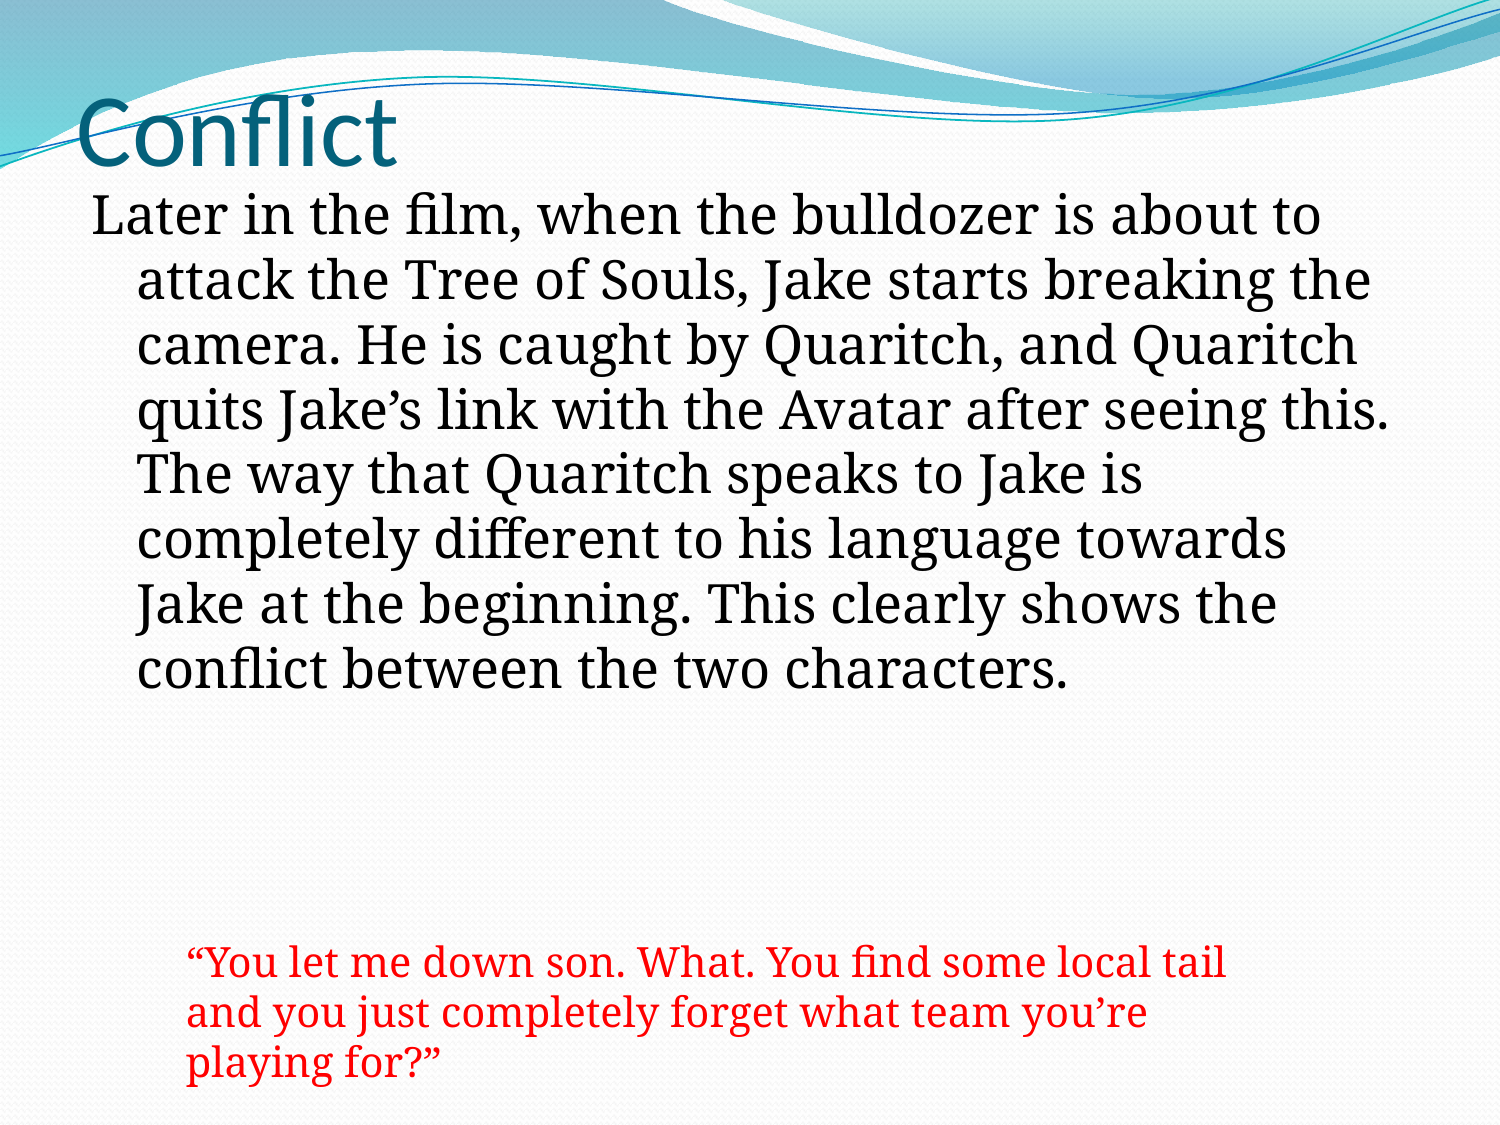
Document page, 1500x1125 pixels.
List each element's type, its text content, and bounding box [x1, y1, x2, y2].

title Conflict [76, 0, 1427, 172]
list Later in the film, when the bulldozer is about to attack the Tree of Souls, Jake starts breaking the camera. He is caught by Quaritch, and Quaritch quits Jake’s link with the Avatar after seeing this. The way that Quaritch speaks to Jake is completely different to his language towards Jake at the beginning. This clearly shows the conflict between the two characters. [76, 172, 1427, 916]
text_box “You let me down son. What. You find some local tail and you just completely forget what team you’re playing for?” [171, 928, 1270, 1094]
